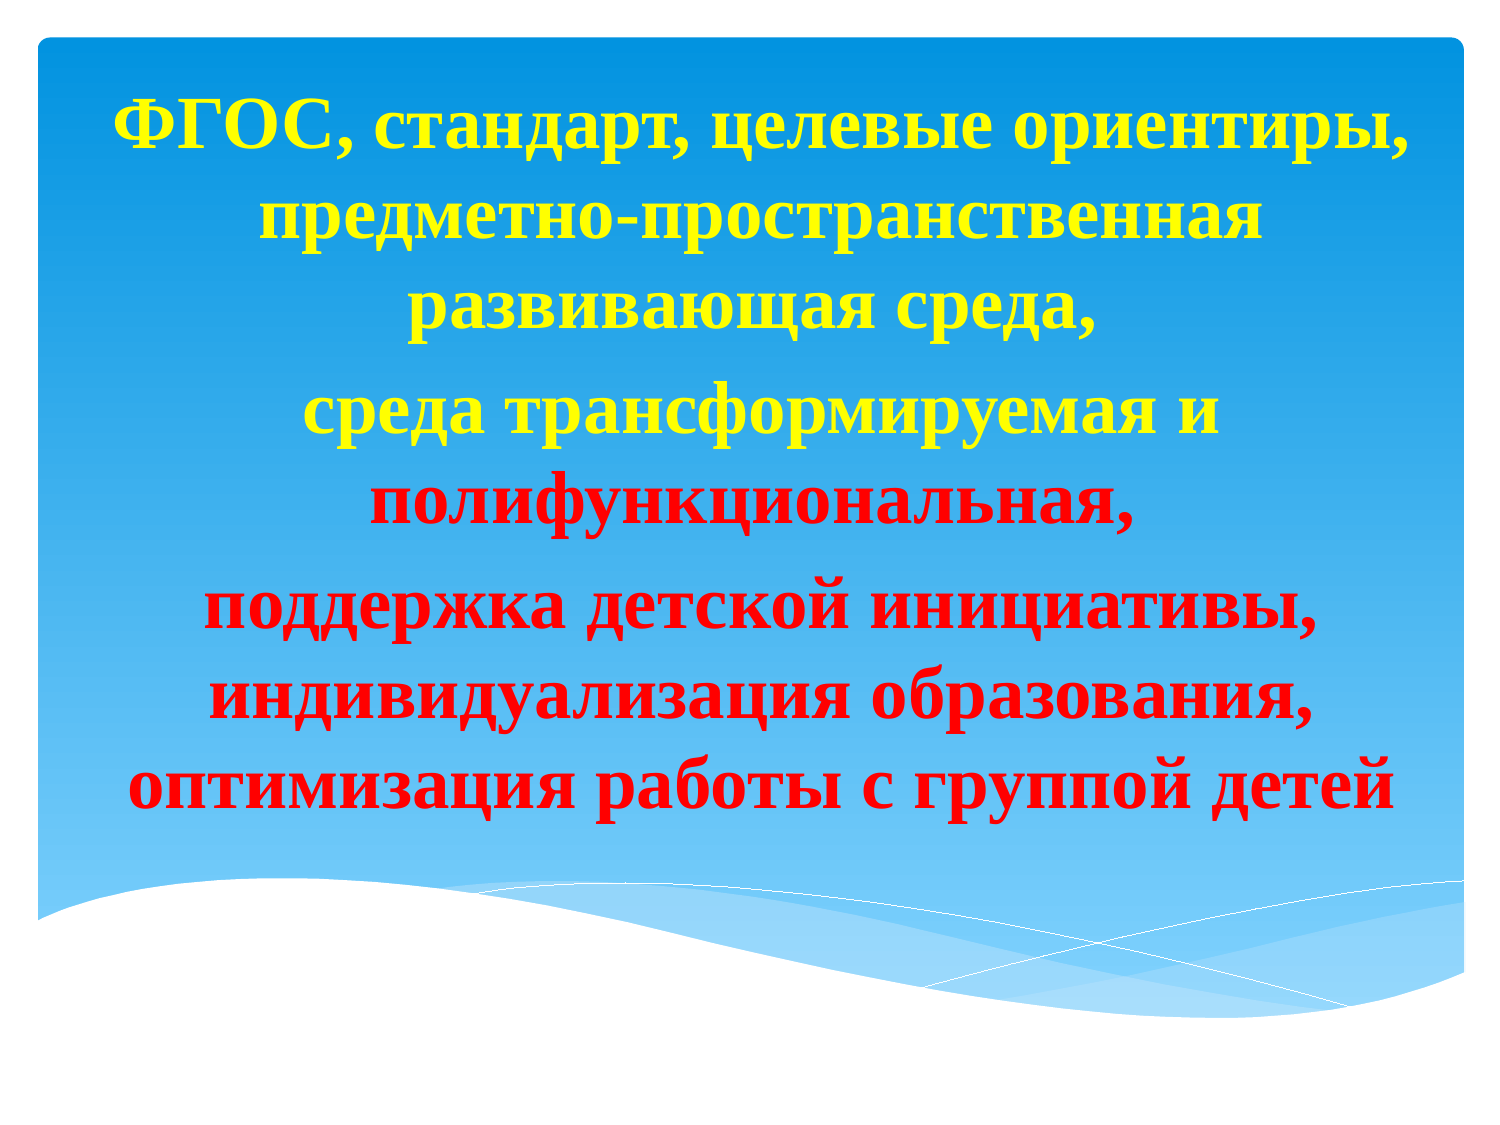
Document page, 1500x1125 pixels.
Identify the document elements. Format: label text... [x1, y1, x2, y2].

subtitle ФГОС, стандарт, целевые ориентиры, предметно-пространственная развивающая среда, среда трансформируемая и полифункциональная, поддержка детской инициативы, индивидуализация образования, оптимизация работы с группой детей [53, 66, 1471, 1094]
